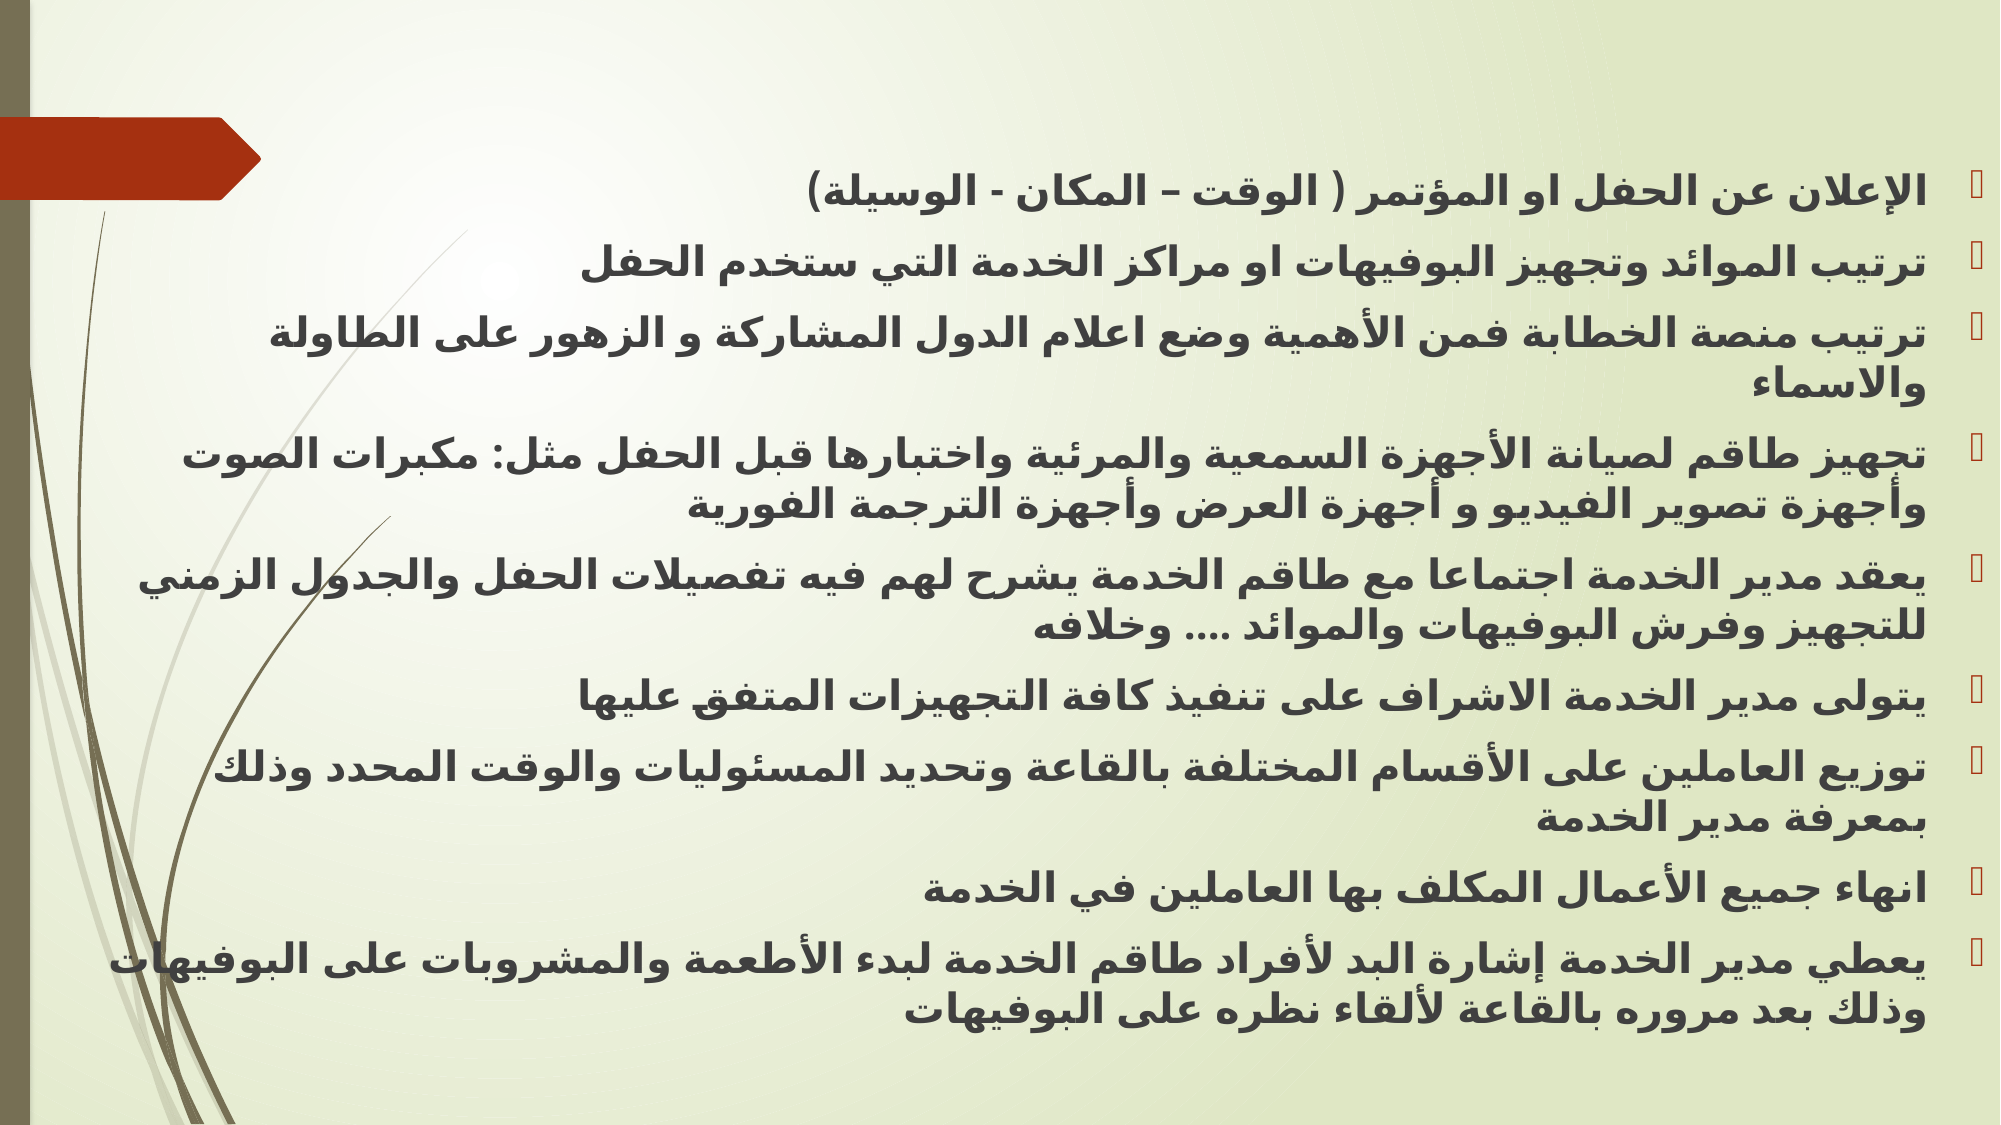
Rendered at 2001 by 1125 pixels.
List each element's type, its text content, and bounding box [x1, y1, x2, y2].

list الإعلان عن الحفل او المؤتمر ( الوقت – المكان - الوسيلة) ترتيب الموائد وتجهيز البوفيهات او مراكز الخدمة التي ستخدم الحفل ترتيب منصة الخطابة فمن الأهمية وضع اعلام الدول المشاركة و الزهور على الطاولة والاسماء تجهيز طاقم لصيانة الأجهزة السمعية والمرئية واختبارها قبل الحفل مثل: مكبرات الصوت وأجهزة تصوير الفيديو و أجهزة العرض وأجهزة الترجمة الفورية يعقد مدير الخدمة اجتماعا مع طاقم الخدمة يشرح لهم فيه تفصيلات الحفل والجدول الزمني للتجهيز وفرش البوفيهات والموائد .... وخلافه يتولى مدير الخدمة الاشراف على تنفيذ كافة التجهيزات المتفق عليها توزيع العاملين على الأقسام المختلفة بالقاعة وتحديد المسئوليات والوقت المحدد وذلك بمعرفة مدير الخدمة انهاء جميع الأعمال المكلف بها العاملين في الخدمة يعطي مدير الخدمة إشارة البد لأفراد طاقم الخدمة لبدء الأطعمة والمشروبات على البوفيهات وذلك بعد مروره بالقاعة لألقاء نظره على البوفيهات [87, 156, 2000, 1044]
